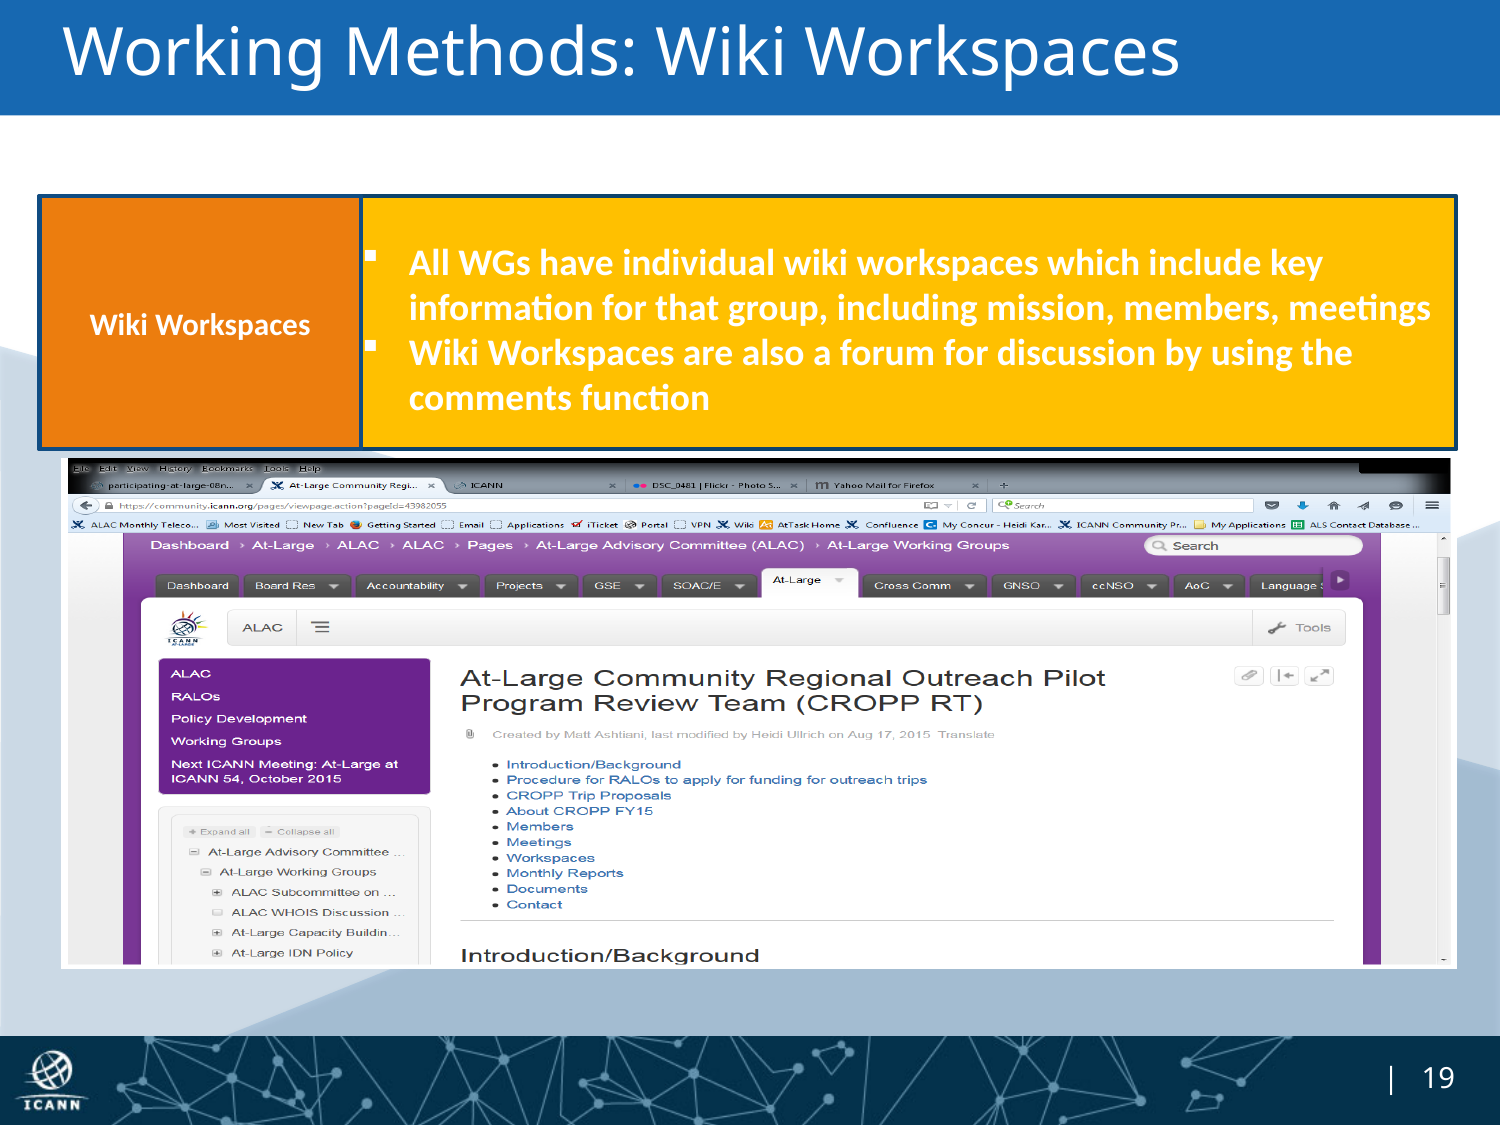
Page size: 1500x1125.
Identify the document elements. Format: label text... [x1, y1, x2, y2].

text_box All WGs have individual wiki workspaces which include key information for that group, including mission, members, meetings Wiki Workspaces are also a forum for discussion by using the comments function [347, 230, 1449, 426]
picture [60, 458, 1457, 970]
text_box Wiki Workspaces [37, 194, 363, 451]
text_box [363, 194, 1458, 451]
picture [0, 1036, 1500, 1125]
title Working Methods: Wiki Workspaces [0, 0, 1500, 116]
